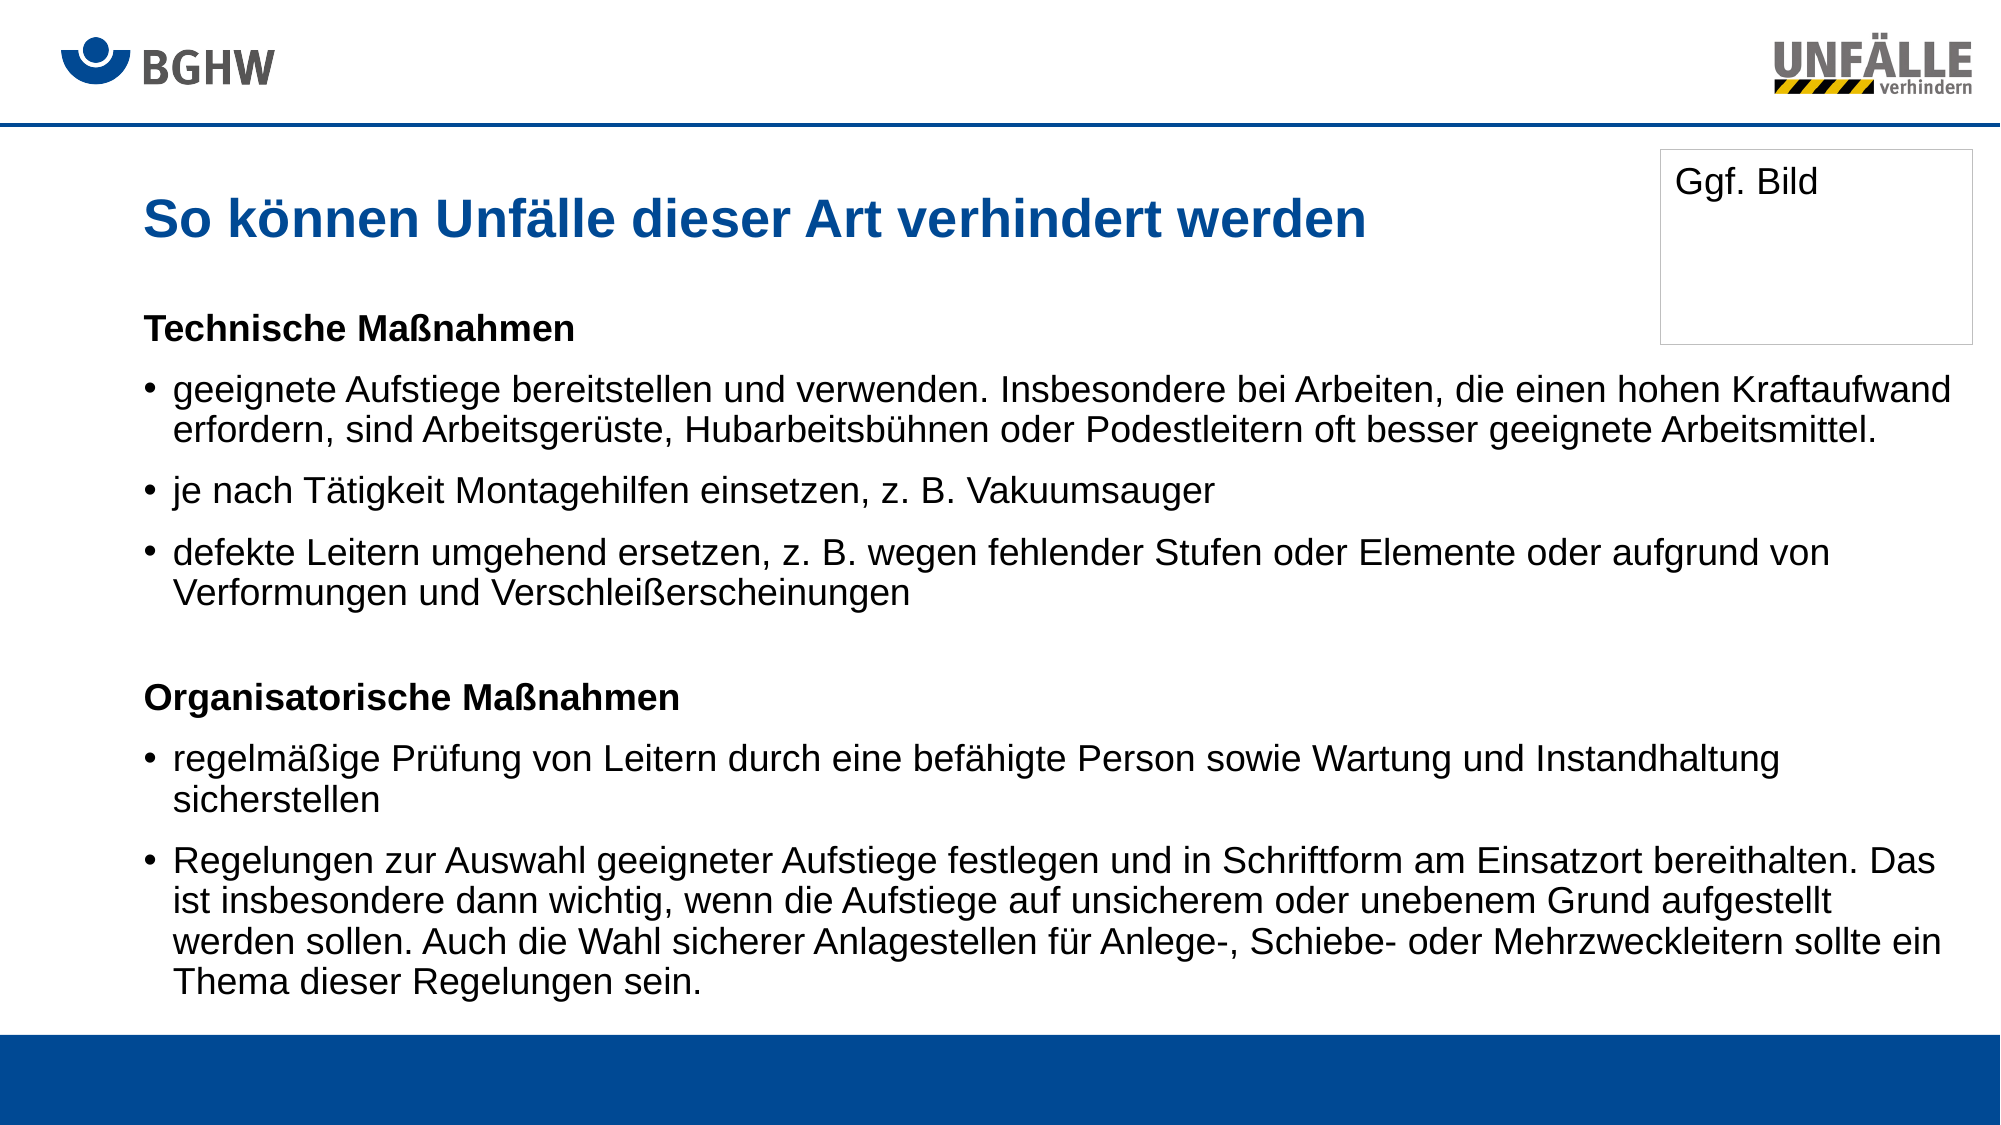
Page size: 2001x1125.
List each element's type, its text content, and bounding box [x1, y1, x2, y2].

text_box Ggf. Bild [1660, 149, 1973, 345]
picture [1766, 11, 1984, 107]
picture [61, 37, 275, 85]
title So können Unfälle dieser Art verhindert werden [143, 190, 1660, 276]
list Technische Maßnahmen geeignete Aufstiege bereitstellen und verwenden. Insbesondere bei Arbeiten, die einen hohen Kraftaufwand erfordern, sind Arbeitsgerüste, Hubarbeitsbühnen oder Podestleitern oft besser geeignete Arbeitsmittel. je nach Tätigkeit Montagehilfen einsetzen, z. B. Vakuumsauger defekte Leitern umgehend ersetzen, z. B. wegen fehlender Stufen oder Elemente oder aufgrund von Verformungen und Verschleißerscheinungen Organisatorische Maßnahmen regelmäßige Prüfung von Leitern durch eine befähigte Person sowie Wartung und Instandhaltung sicherstellen Regelungen zur Auswahl geeigneter Aufstiege festlegen und in Schriftform am Einsatzort bereithalten. Das ist insbesondere dann wichtig, wenn die Aufstiege auf unsicherem oder unebenem Grund aufgestellt werden sollen. Auch die Wahl sicherer Anlagestellen für Anlege-, Schiebe- oder Mehrzweckleitern sollte ein Thema dieser Regelungen sein. [143, 308, 1973, 977]
